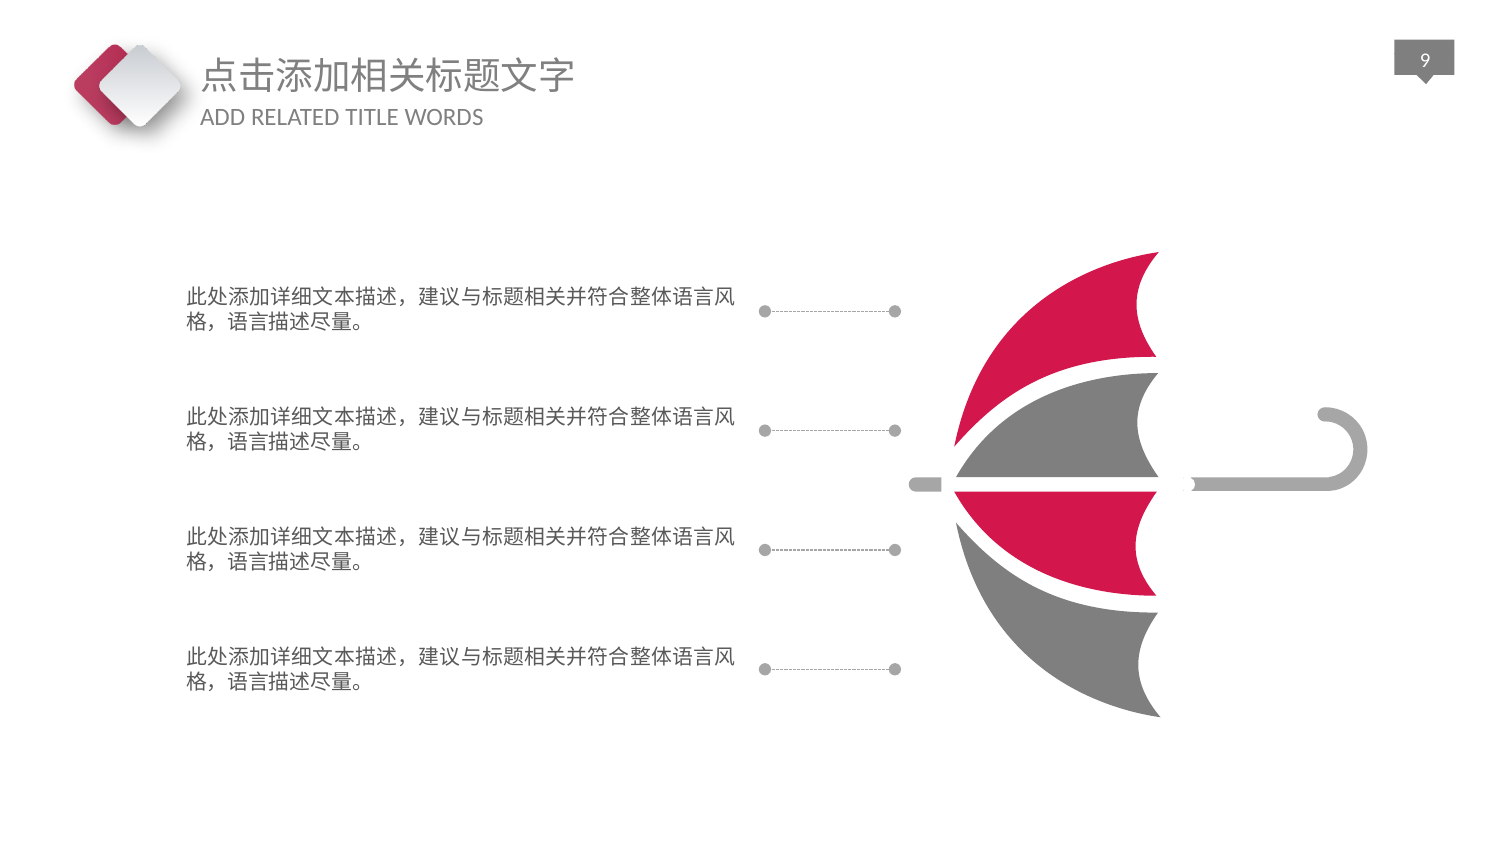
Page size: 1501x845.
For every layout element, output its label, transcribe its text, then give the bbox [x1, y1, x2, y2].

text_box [908, 252, 1368, 718]
text_box 此处添加详细文本描述，建议与标题相关并符合整体语言风格，语言描述尽量。 [171, 636, 751, 702]
picture [89, 35, 190, 136]
text_box 此处添加详细文本描述，建议与标题相关并符合整体语言风格，语言描述尽量。 [171, 516, 751, 581]
text_box 此处添加详细文本描述，建议与标题相关并符合整体语言风格，语言描述尽量。 [171, 276, 751, 341]
text_box 此处添加详细文本描述，建议与标题相关并符合整体语言风格，语言描述尽量。 [171, 396, 751, 461]
